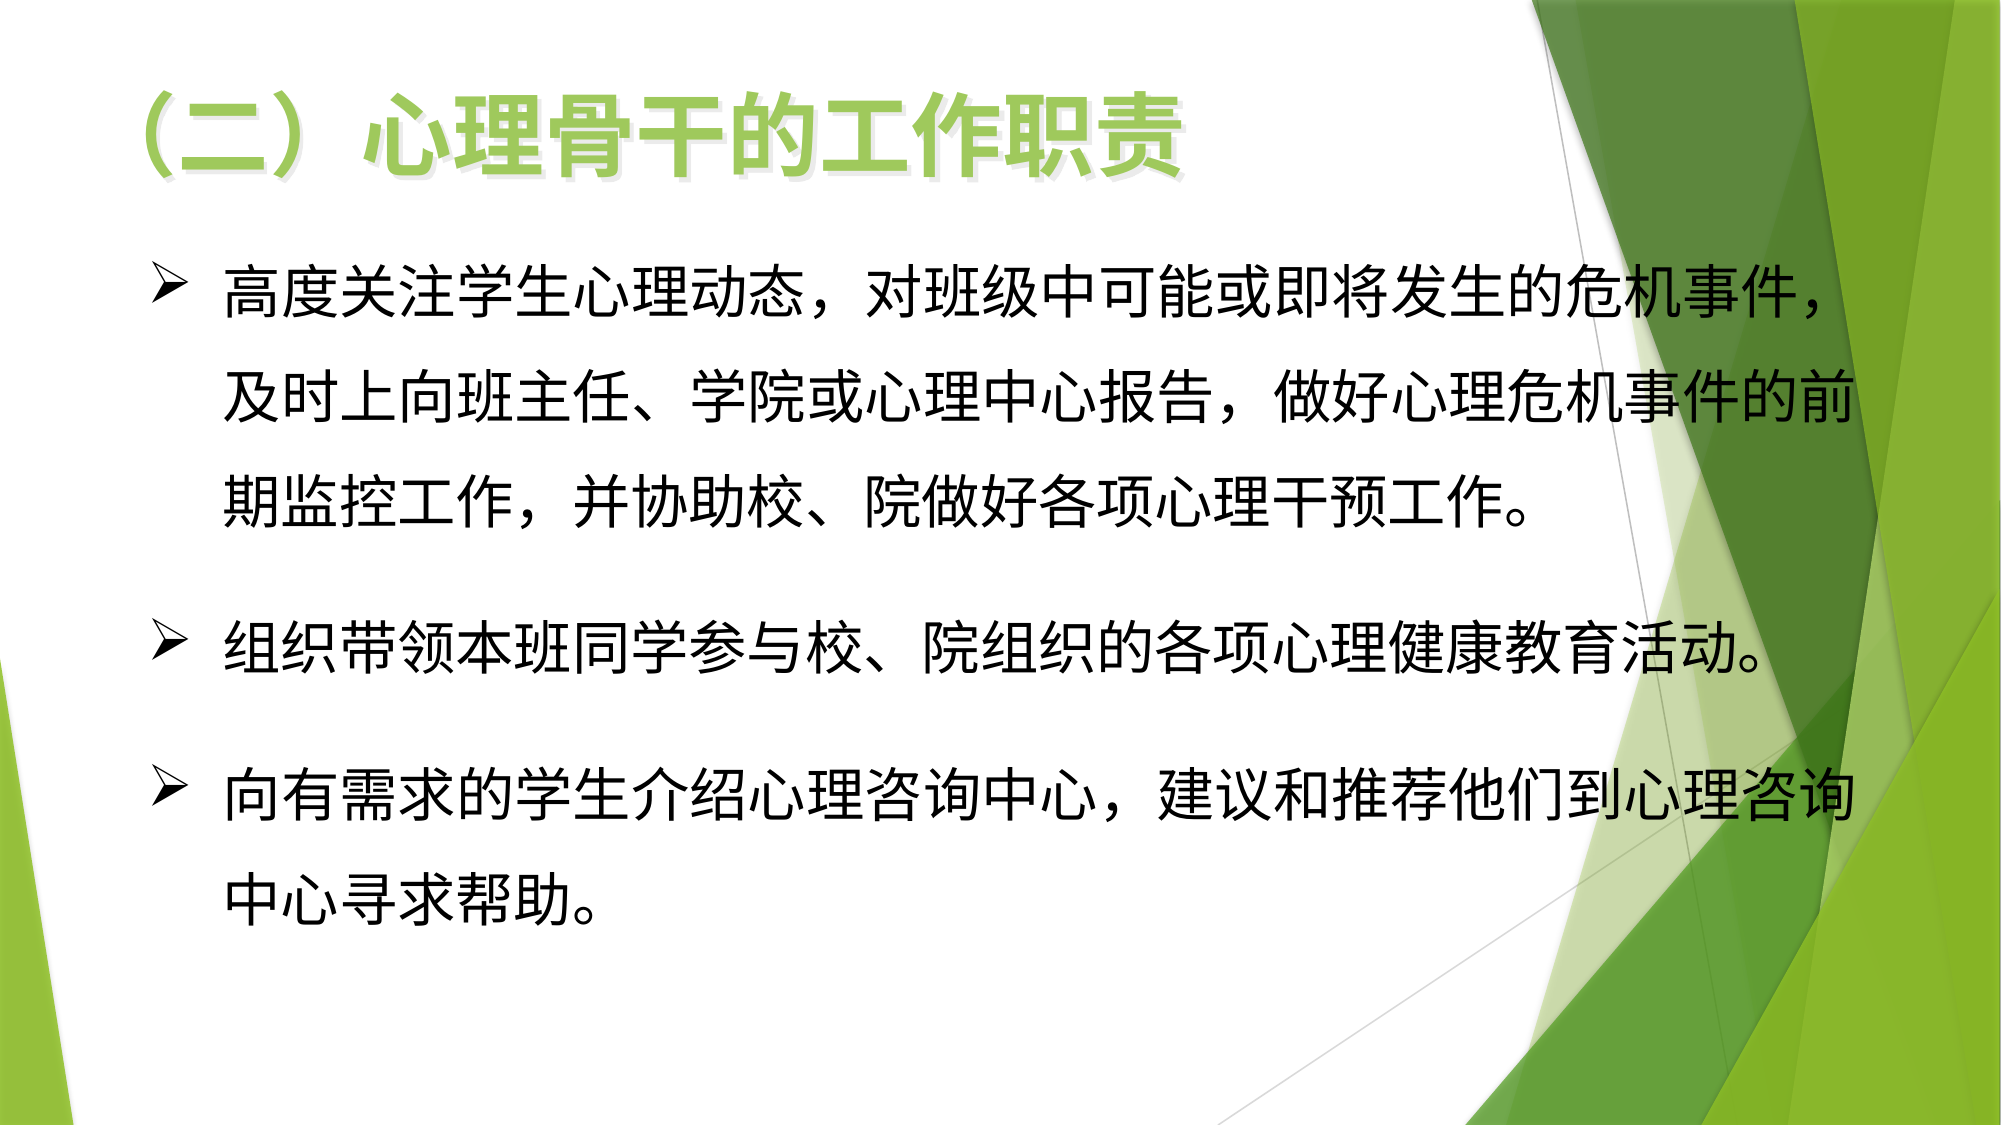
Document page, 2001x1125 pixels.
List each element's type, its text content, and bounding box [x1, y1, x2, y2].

text_box （二）心理骨干的工作职责 [70, 82, 1544, 183]
text_box 高度关注学生心理动态，对班级中可能或即将发生的危机事件，及时上向班主任、学院或心理中心报告，做好心理危机事件的前期监控工作，并协助校、院做好各项心理干预工作。 组织带领本班同学参与校、院组织的各项心理健康教育活动。 向有需求的学生介绍心理咨询中心，建议和推荐他们到心理咨询中心寻求帮助。 [132, 212, 1872, 971]
